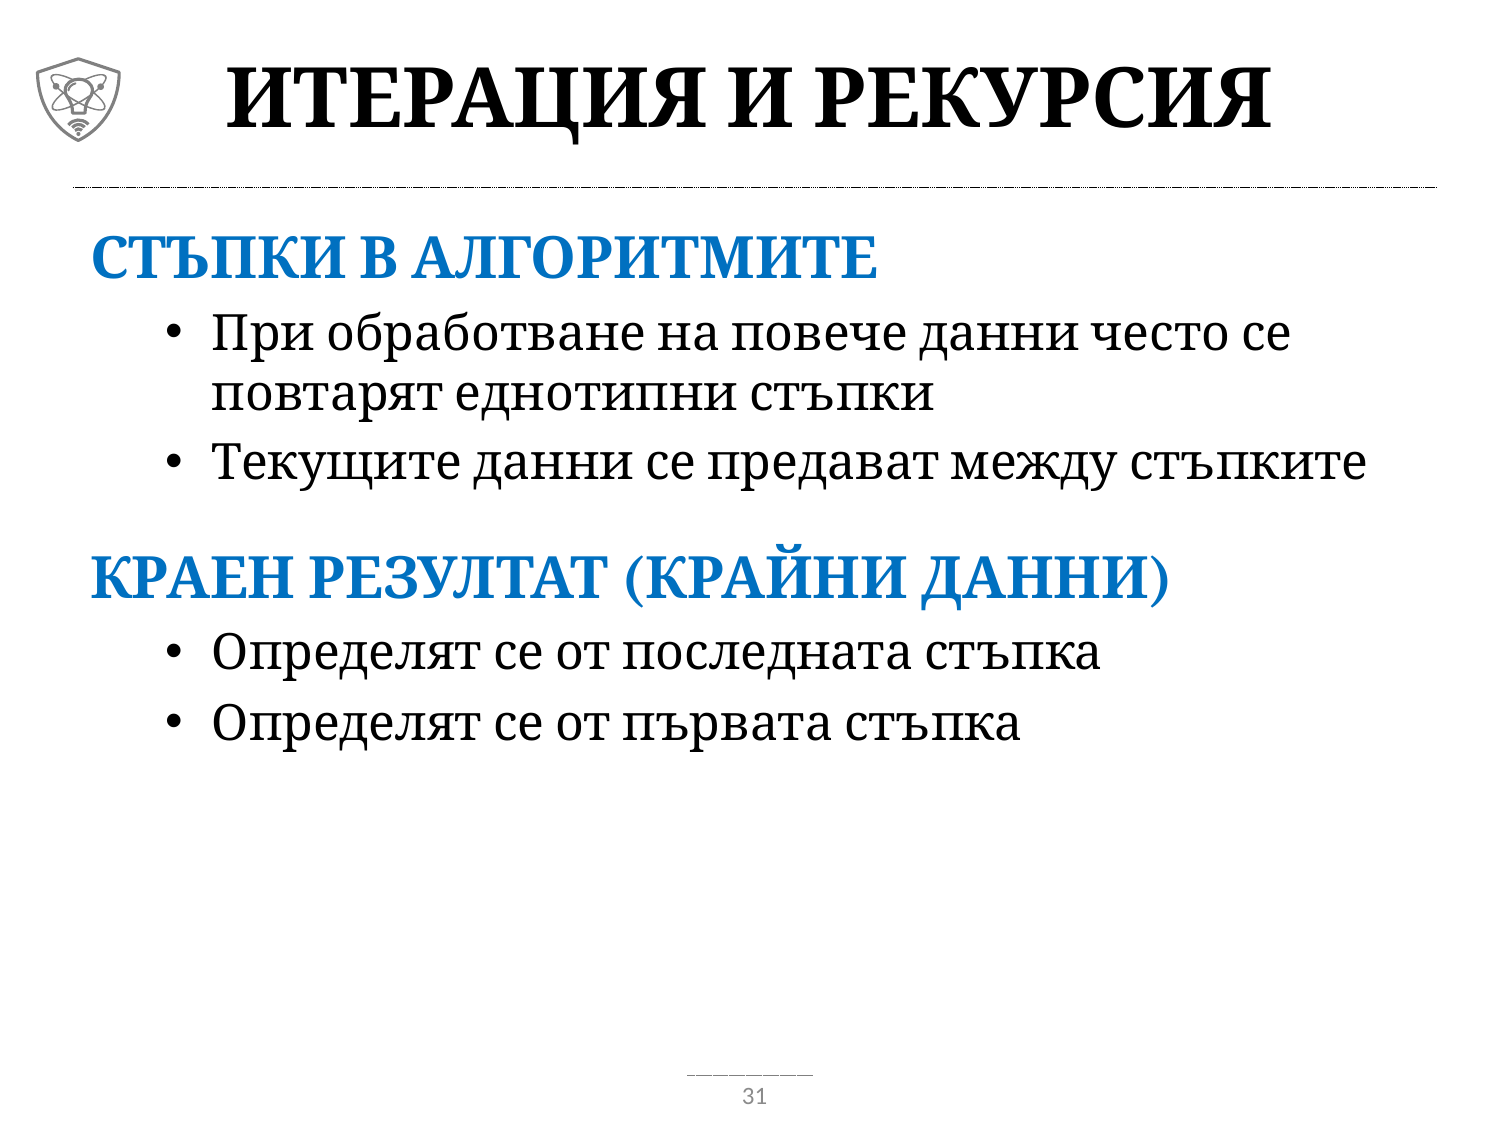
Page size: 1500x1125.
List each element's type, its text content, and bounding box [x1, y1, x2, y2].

list Стъпки в алгоритмите При обработване на повече данни често се повтарят еднотипни стъпки Текущите данни се предават между стъпките Краен резултат (крайни данни) Определят се от последната стъпка Определят се от първата стъпка [75, 212, 1450, 1063]
title Итерация и рекурсия [0, 0, 1500, 188]
slide_number 31 [579, 1065, 930, 1125]
